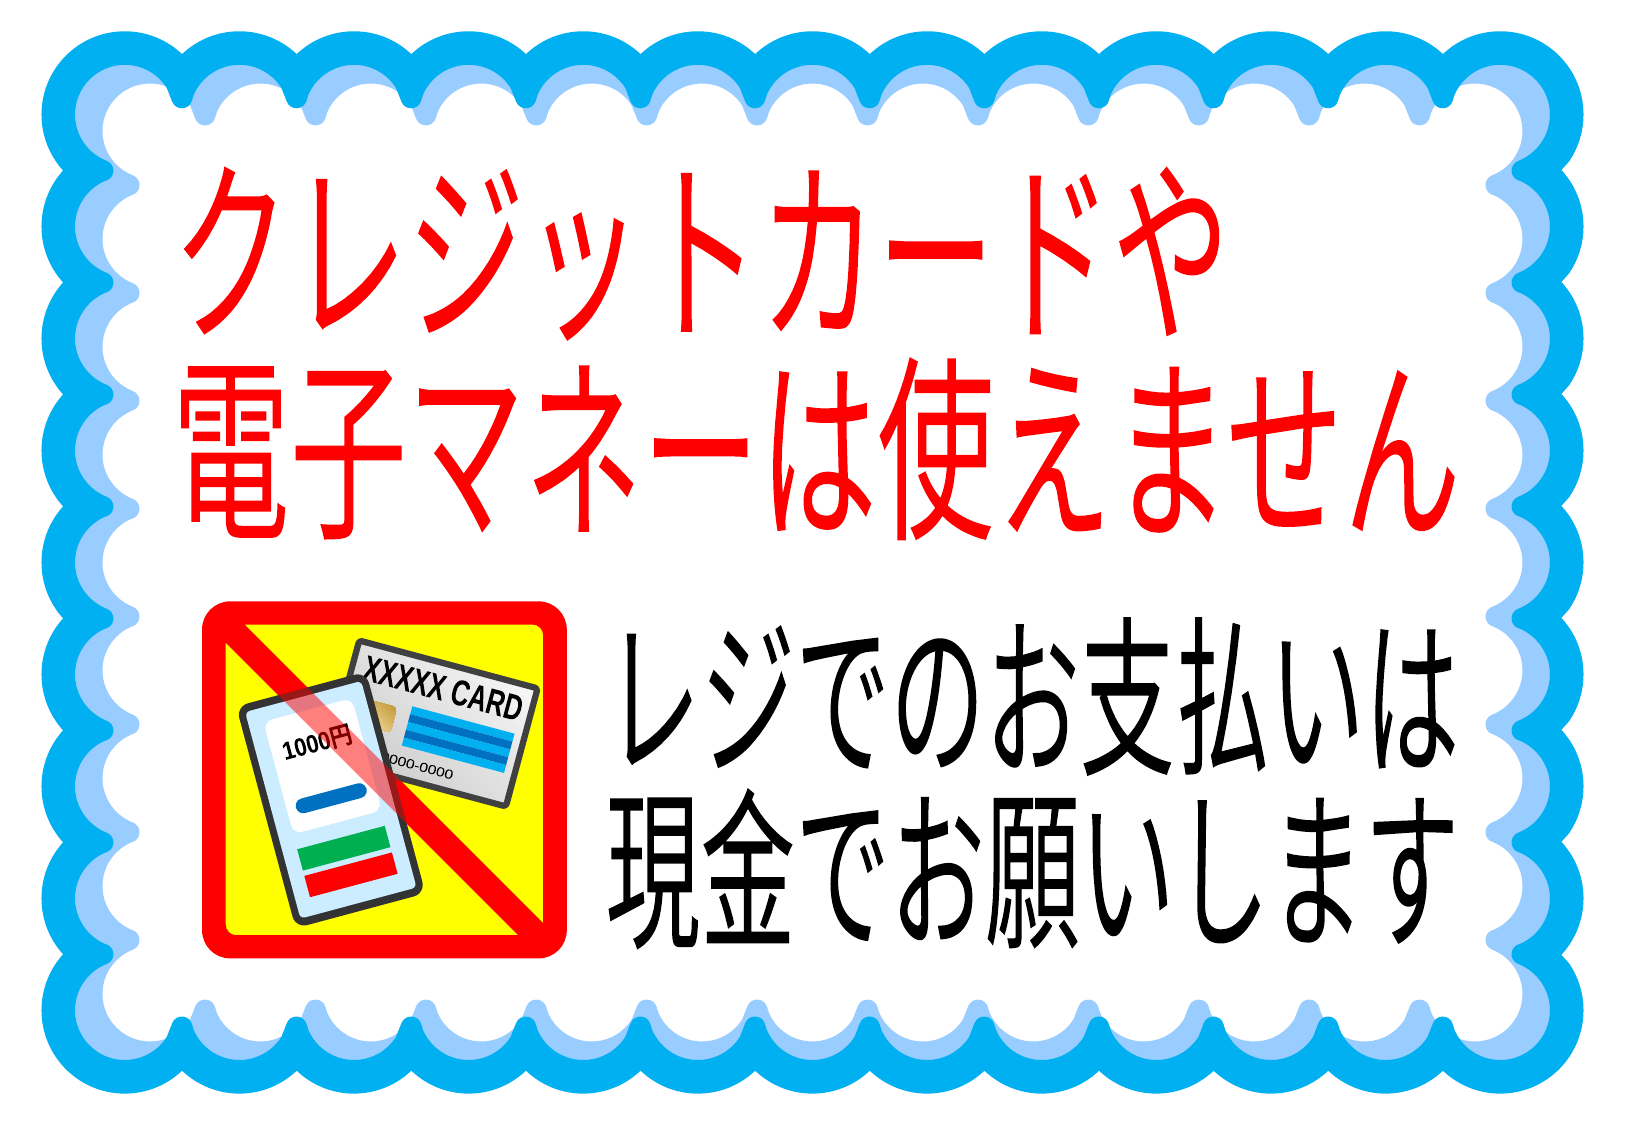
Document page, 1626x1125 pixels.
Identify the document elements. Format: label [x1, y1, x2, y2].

text_box [1103, 1007, 1210, 1067]
text_box [527, 58, 1098, 118]
text_box [187, 59, 286, 118]
text_box [1221, 58, 1323, 118]
text_box [1339, 1007, 1437, 1066]
text_box [301, 1007, 404, 1067]
text_box [1339, 59, 1437, 118]
text_box [77, 59, 169, 1066]
text_box [1103, 58, 1210, 118]
text_box [1456, 59, 1548, 1066]
text_box [1221, 1007, 1323, 1067]
text_box [201, 601, 568, 959]
text_box [414, 1007, 520, 1067]
text_box [187, 1007, 286, 1066]
text_box [301, 58, 404, 118]
text_box [49, 39, 1576, 1086]
text_box [527, 1007, 1098, 1067]
text_box [414, 58, 520, 118]
